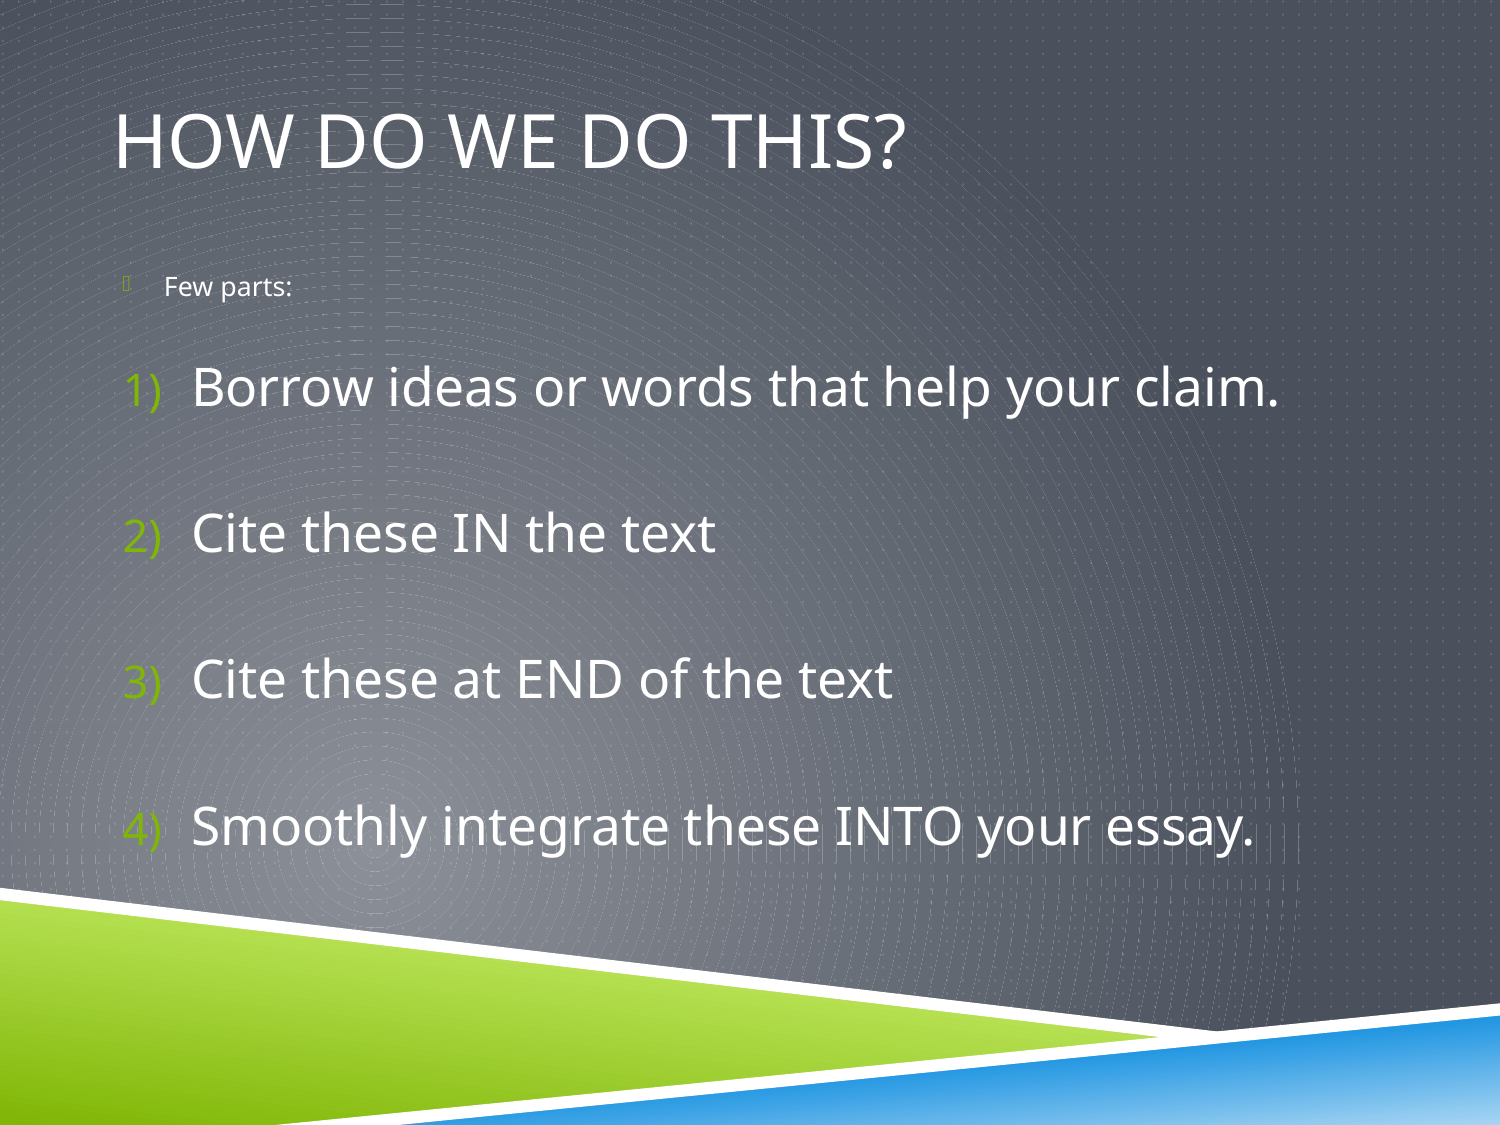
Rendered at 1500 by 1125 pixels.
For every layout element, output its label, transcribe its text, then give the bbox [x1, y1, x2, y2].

title How do we do this? [112, 45, 1388, 233]
list Few parts: Borrow ideas or words that help your claim. Cite these IN the text Cite these at END of the text Smoothly integrate these INTO your essay. [112, 262, 1388, 875]
